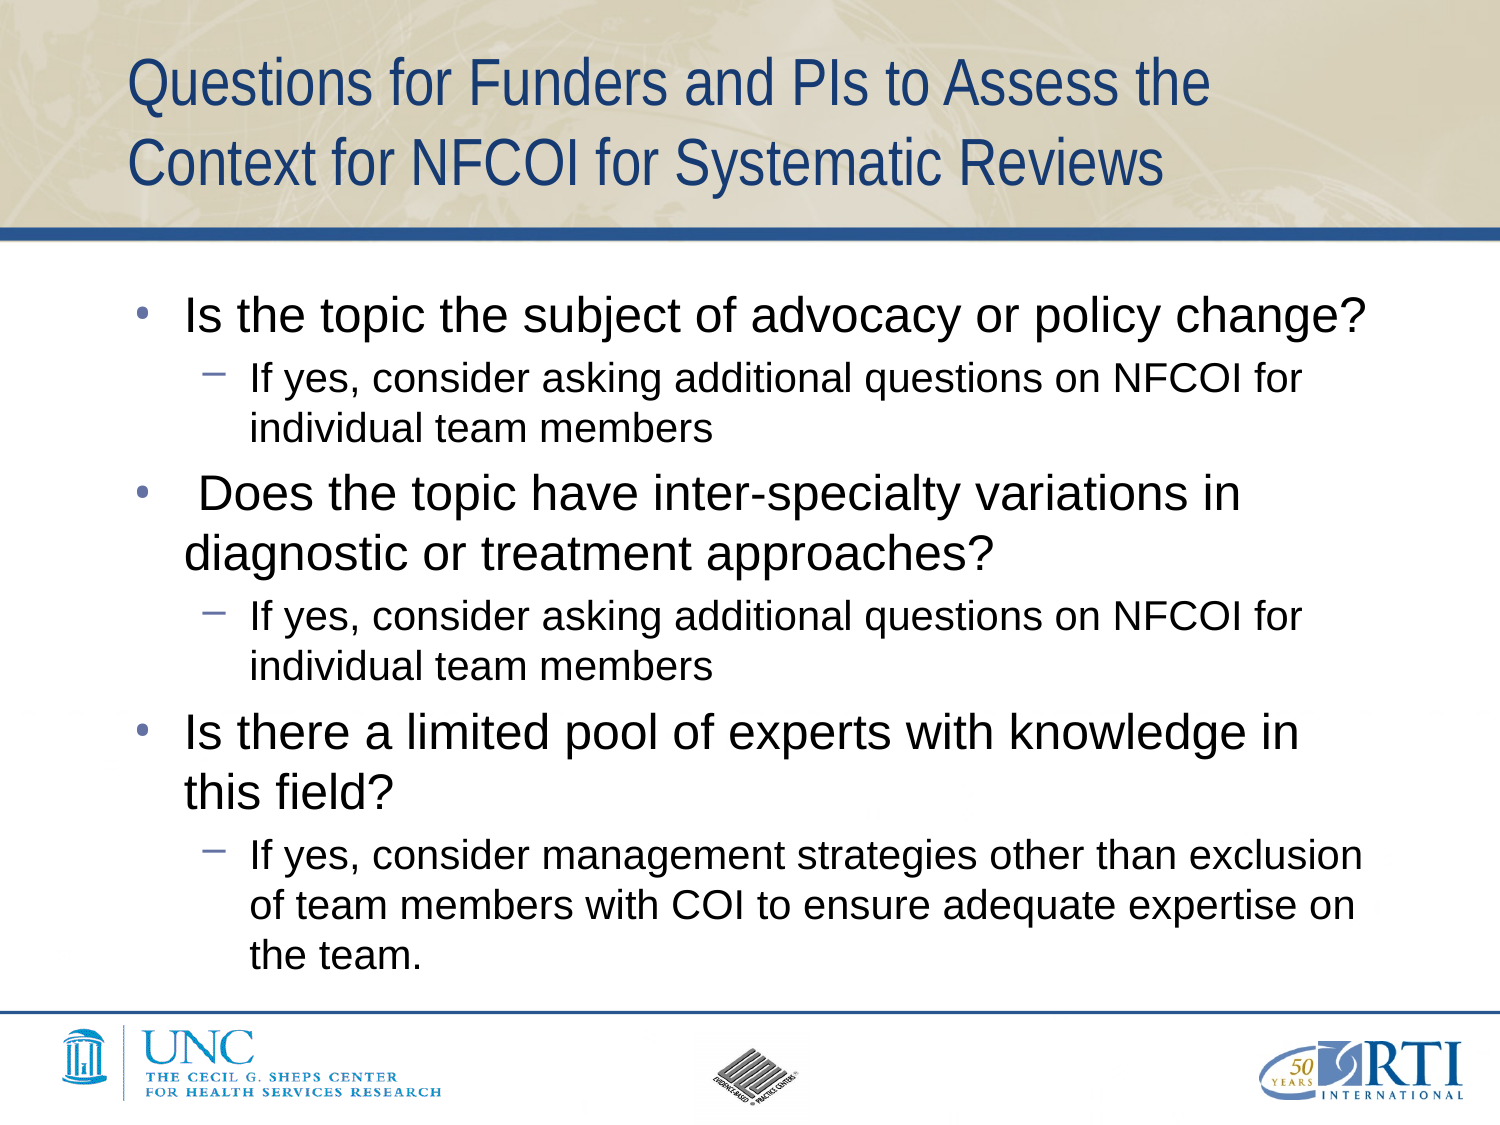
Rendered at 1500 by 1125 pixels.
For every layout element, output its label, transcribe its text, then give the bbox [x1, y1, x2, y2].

title Questions for Funders and PIs to Assess the Context for NFCOI for Systematic Reviews [112, 24, 1388, 213]
picture [0, 0, 1500, 1010]
list Is the topic the subject of advocacy or policy change? If yes, consider asking additional questions on NFCOI for individual team members Does the topic have inter-specialty variations in diagnostic or treatment approaches? If yes, consider asking additional questions on NFCOI for individual team members Is there a limited pool of experts with knowledge in this field? If yes, consider management strategies other than exclusion of team members with COI to ensure adequate expertise on the team. [112, 274, 1388, 976]
picture [0, 1015, 1500, 1125]
